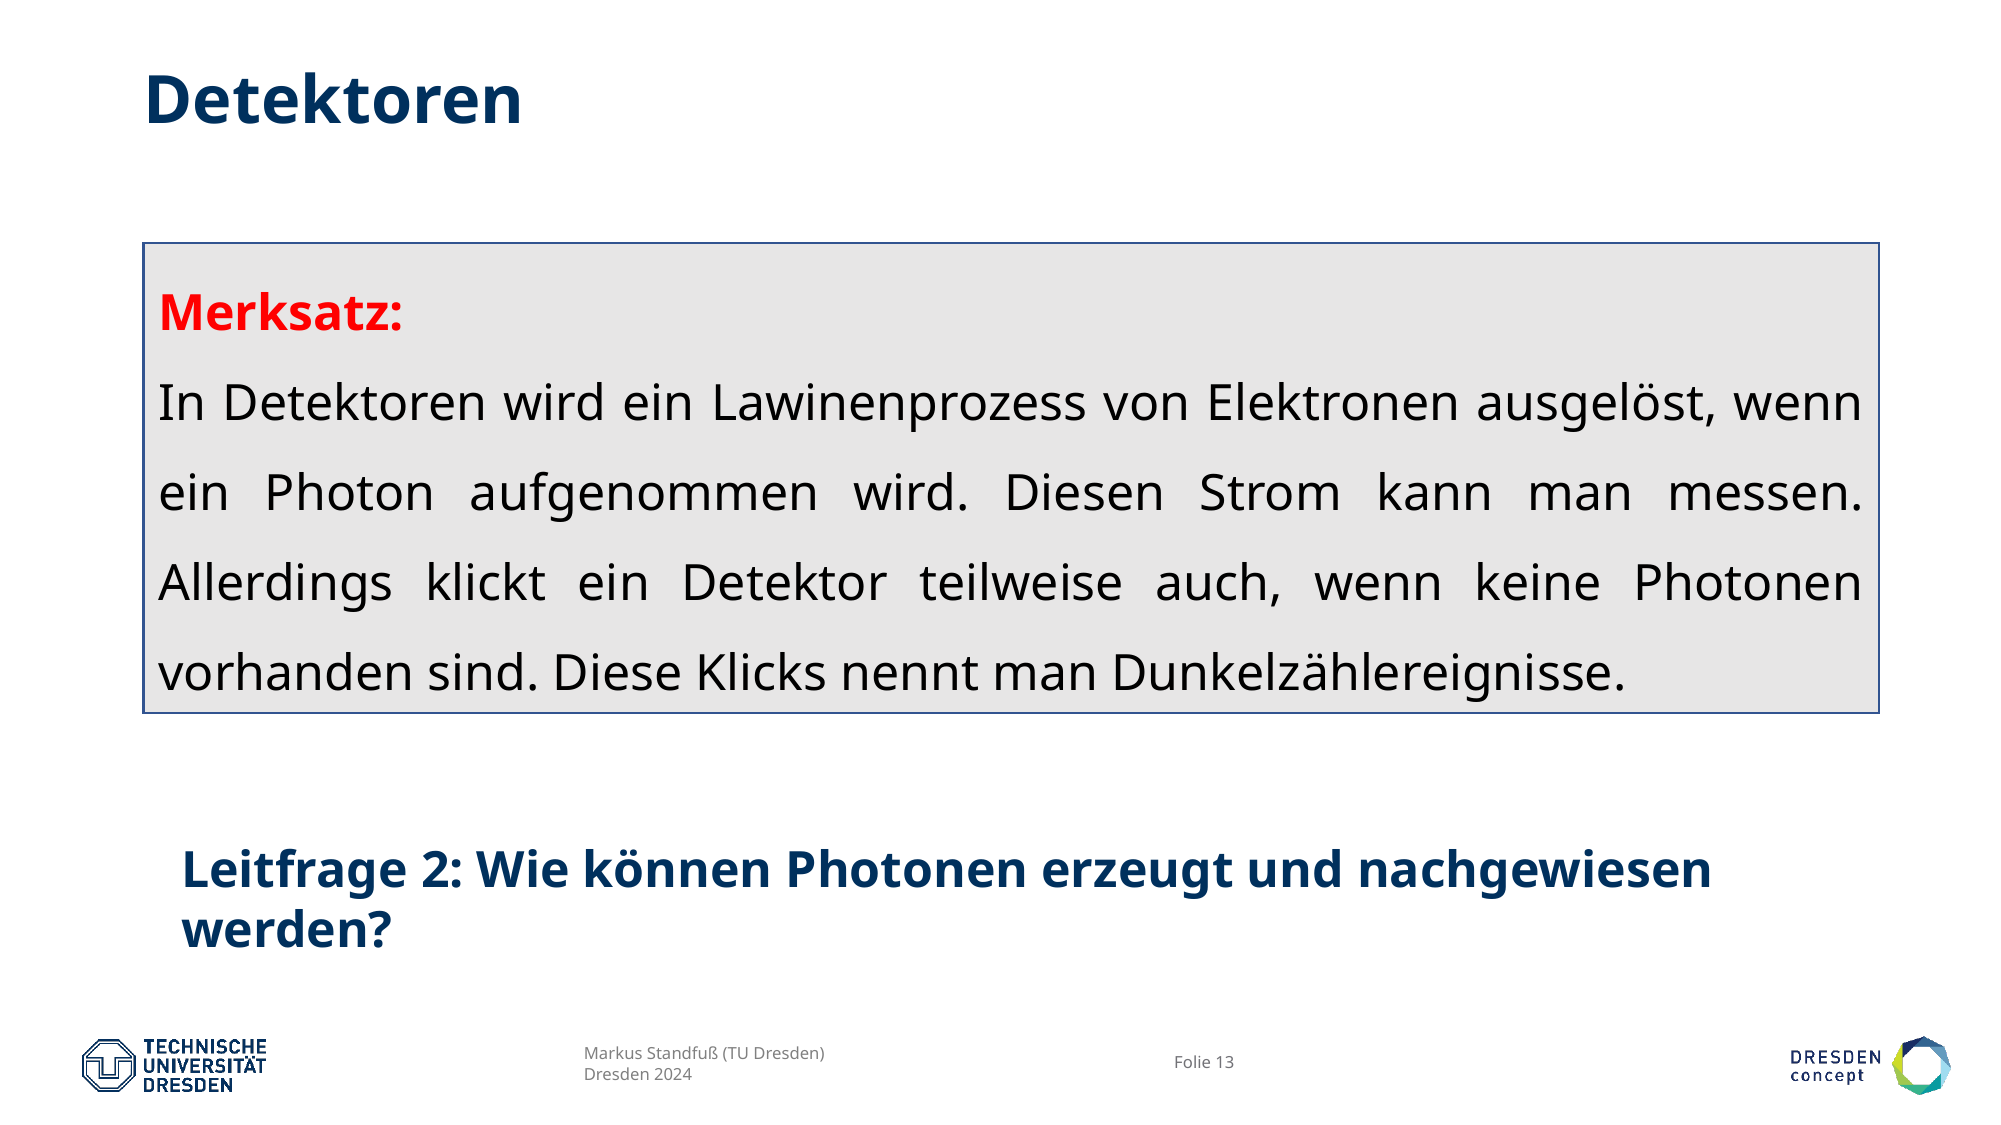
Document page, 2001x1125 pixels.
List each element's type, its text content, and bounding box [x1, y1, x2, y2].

text_box Merksatz: In Detektoren wird ein Lawinenprozess von Elektronen ausgelöst, wenn ein Photon aufgenommen wird. Diesen Strom kann man messen. Allerdings klickt ein Detektor teilweise auch, wenn keine Photonen vorhanden sind. Diese Klicks nennt man Dunkelzählereignisse. [143, 243, 1879, 714]
picture [1791, 1036, 1951, 1095]
title Detektoren [143, 56, 1879, 169]
picture [82, 1039, 266, 1092]
list Leitfrage 2: Wie können Photonen erzeugt und nachgewiesen werden? [143, 714, 1879, 956]
